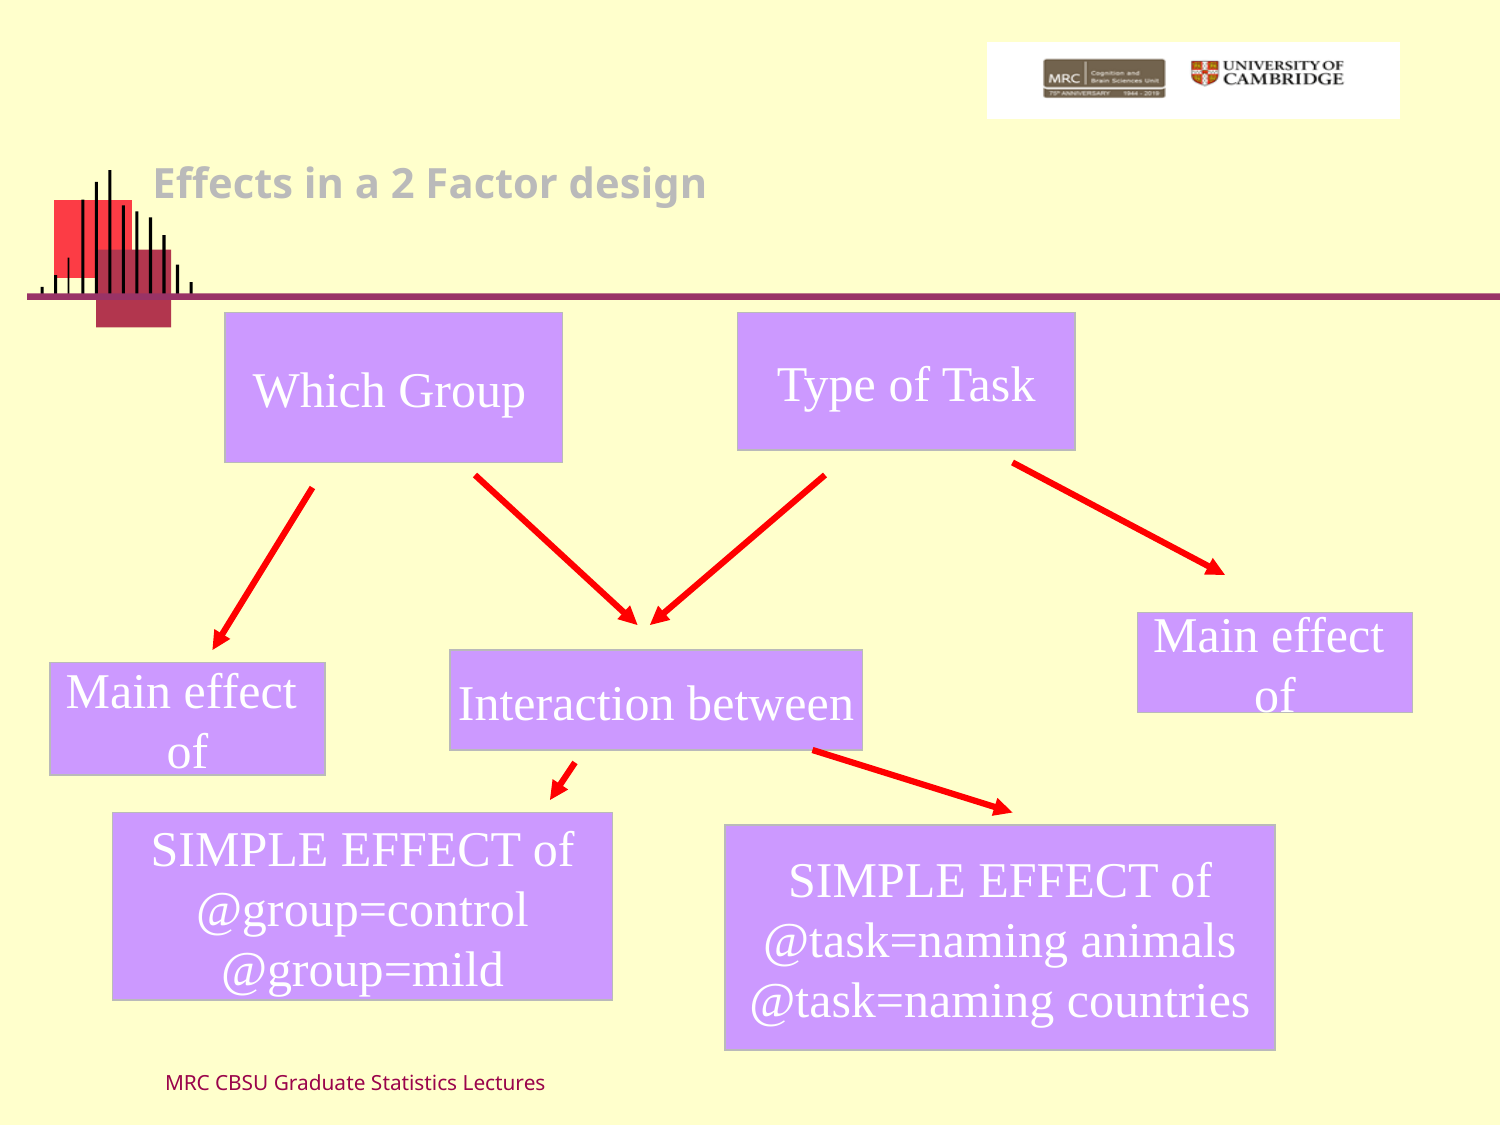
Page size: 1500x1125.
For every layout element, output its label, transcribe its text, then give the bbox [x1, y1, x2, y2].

text_box SIMPLE EFFECT of @group=control @group=mild [112, 812, 613, 1000]
list [75, 262, 1425, 1038]
picture [987, 42, 1400, 119]
text_box [474, 474, 638, 625]
text_box Interaction between [450, 650, 863, 750]
text_box [1012, 462, 1225, 575]
text_box [212, 487, 313, 650]
footer MRC CBSU Graduate Statistics Lectures [149, 1062, 988, 1101]
text_box Main effect of [50, 662, 325, 775]
text_box Main effect of [1137, 612, 1413, 713]
text_box [549, 762, 576, 800]
title Effects in a 2 Factor design [137, 137, 988, 233]
text_box SIMPLE EFFECT of @task=naming animals @task=naming countries [725, 824, 1275, 1050]
text_box [649, 474, 826, 625]
text_box Which Group [225, 312, 563, 463]
text_box Type of Task [737, 312, 1075, 450]
text_box [812, 749, 1013, 815]
